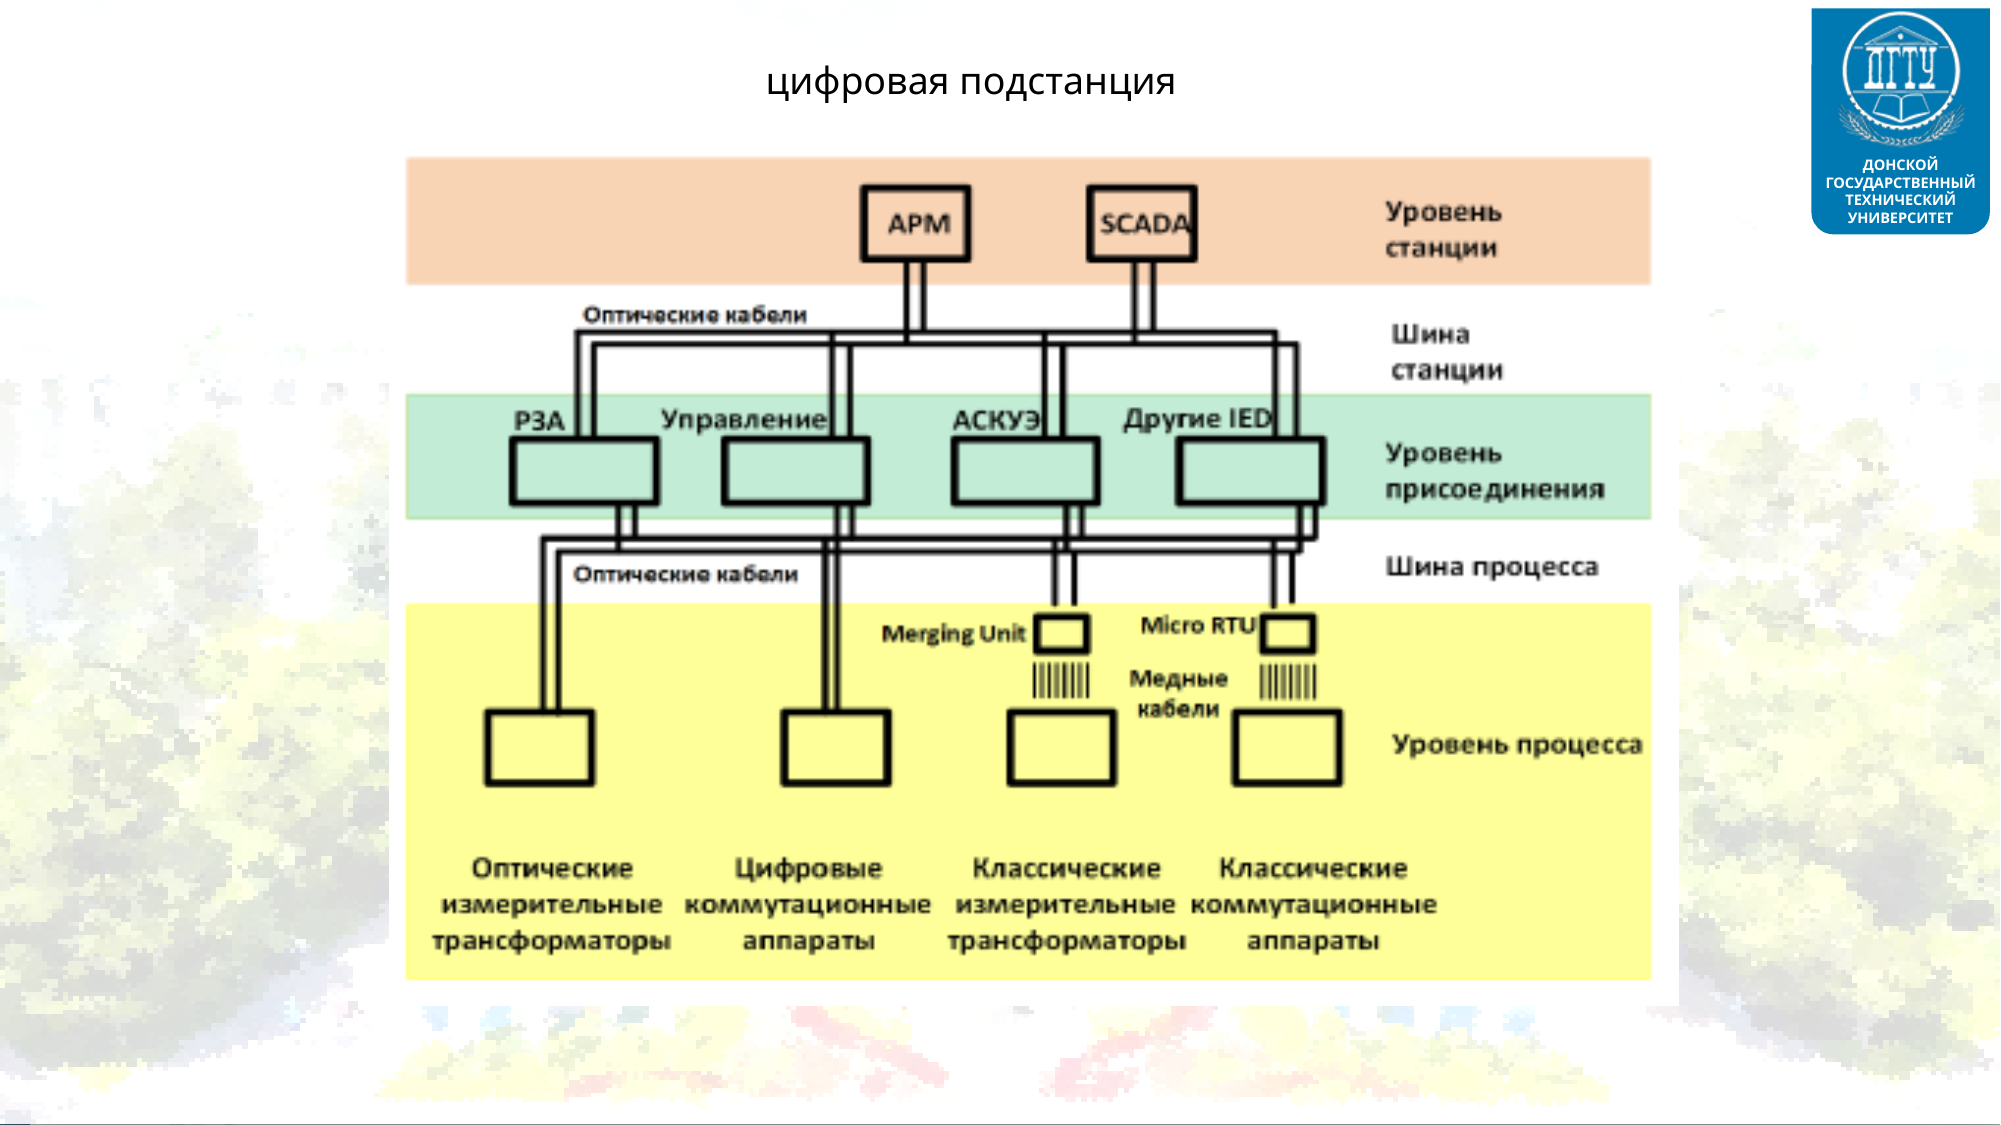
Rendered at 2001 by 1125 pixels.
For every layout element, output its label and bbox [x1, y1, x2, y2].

text_box [1801, 8, 2000, 236]
picture [0, 0, 2000, 1125]
